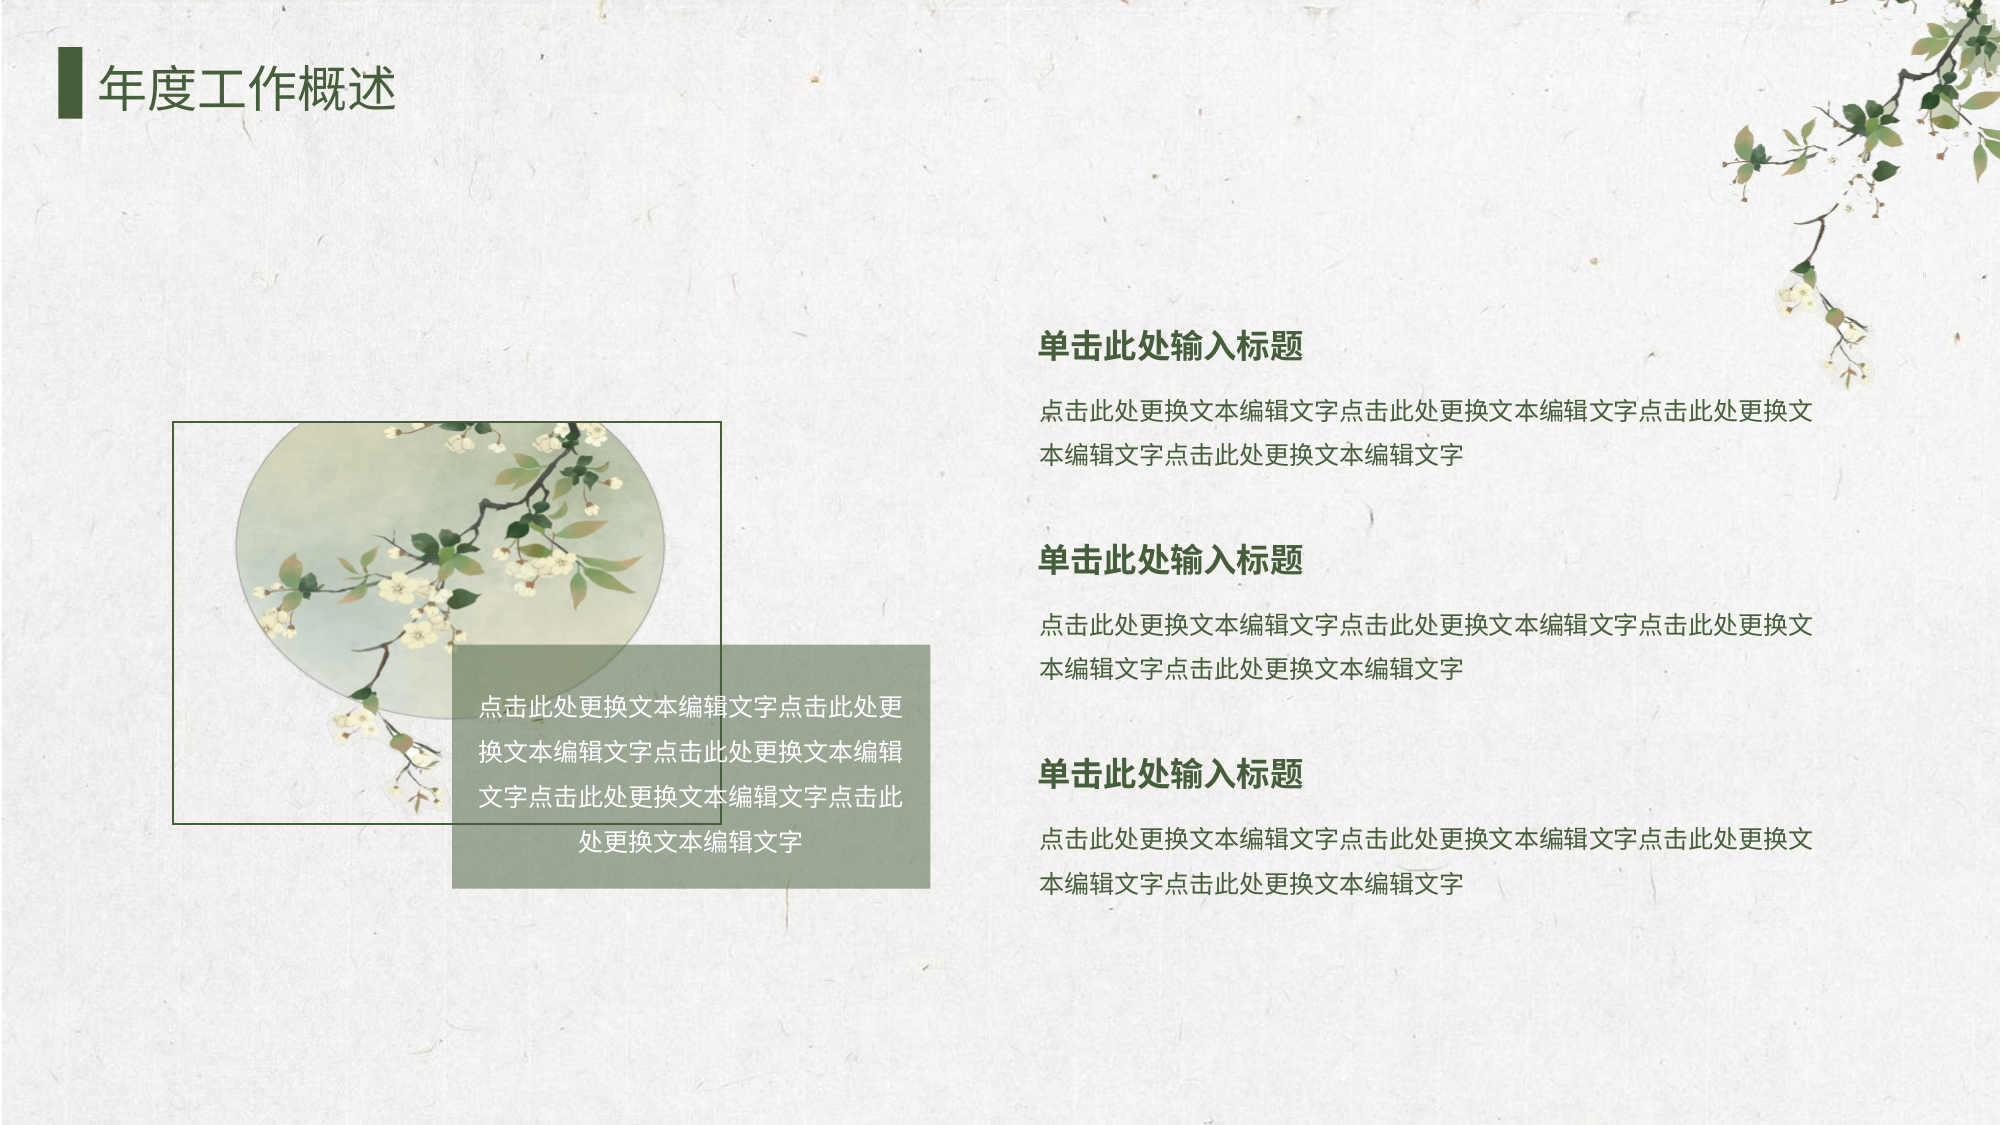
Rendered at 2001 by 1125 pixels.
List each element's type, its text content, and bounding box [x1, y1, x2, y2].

text_box 年度工作概述 [82, 50, 569, 125]
picture [1, 0, 2000, 1125]
text_box 单击此处输入标题 [1022, 745, 1319, 801]
text_box 点击此处更换文本编辑文字点击此处更换文本编辑文字点击此处更换文本编辑文字点击此处更换文本编辑文字 [1024, 372, 1850, 478]
text_box 单击此处输入标题 [1022, 317, 1319, 373]
text_box 点击此处更换文本编辑文字点击此处更换文本编辑文字点击此处更换文本编辑文字点击此处更换文本编辑文字 [1024, 586, 1850, 692]
text_box 单击此处输入标题 [1022, 531, 1319, 587]
text_box [173, 421, 722, 824]
text_box [57, 46, 83, 120]
text_box 点击此处更换文本编辑文字点击此处更换文本编辑文字点击此处更换文本编辑文字点击此处更换文本编辑文字点击此处更换文本编辑文字 [451, 644, 931, 890]
text_box 点击此处更换文本编辑文字点击此处更换文本编辑文字点击此处更换文本编辑文字点击此处更换文本编辑文字 [1024, 800, 1850, 906]
